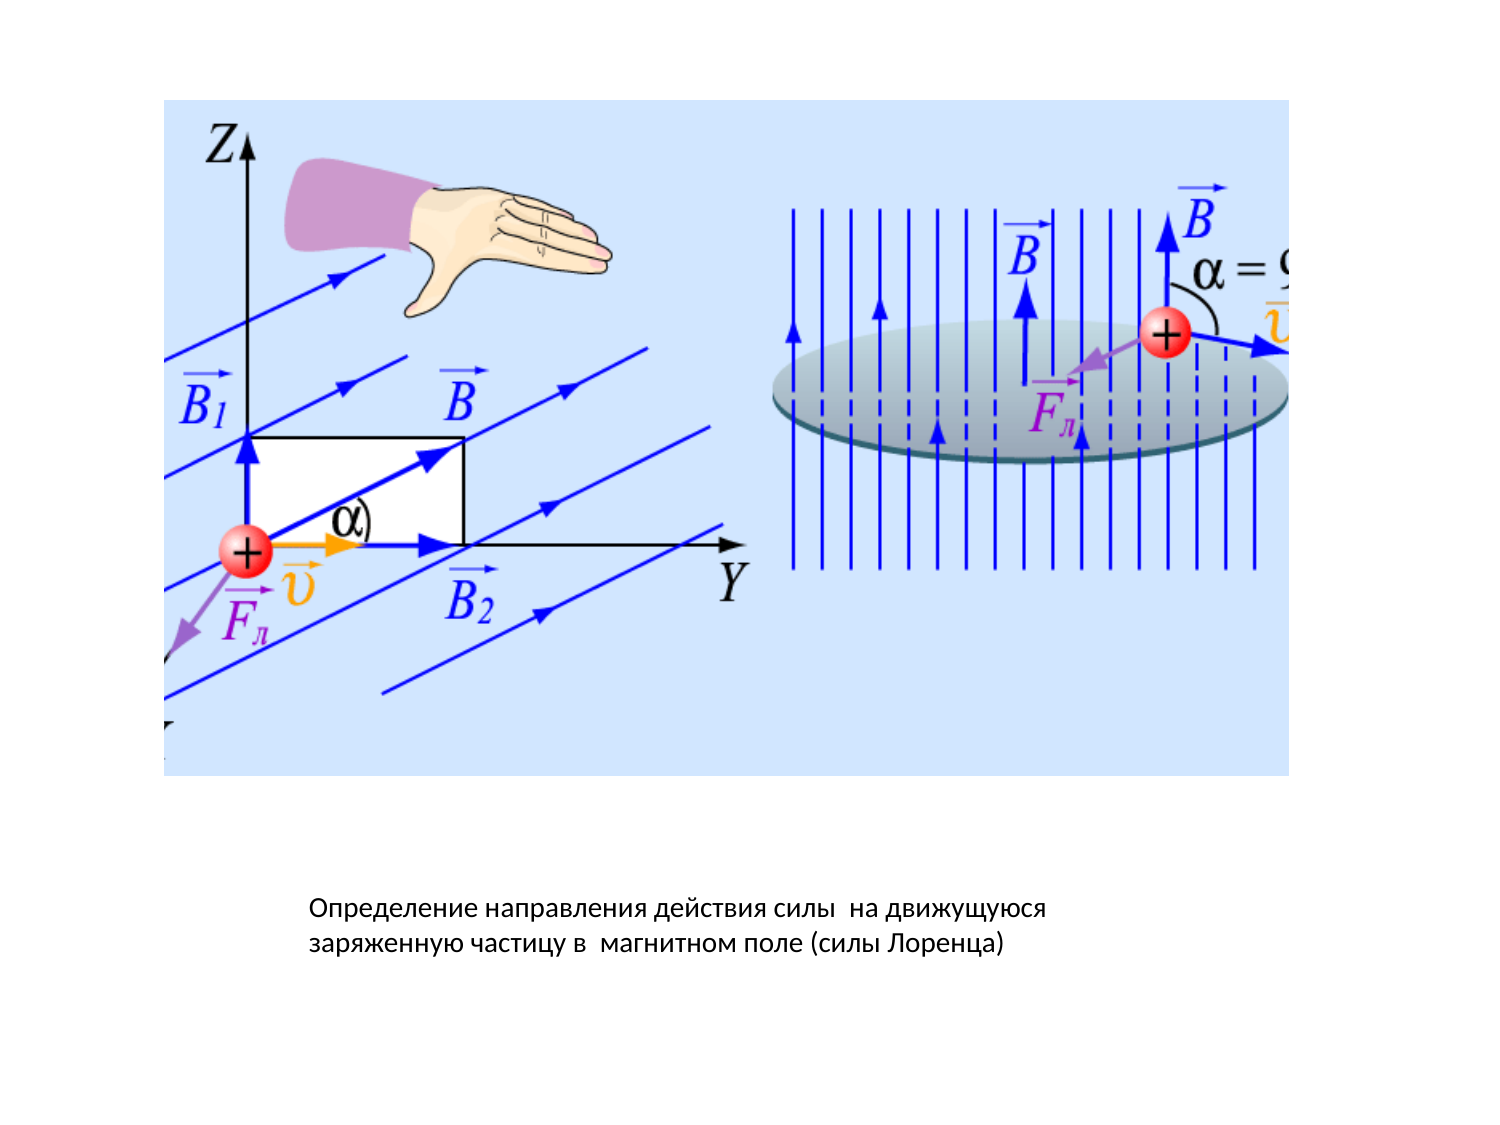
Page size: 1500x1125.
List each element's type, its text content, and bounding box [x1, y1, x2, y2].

list Определение направления действия силы на движущуюся заряженную частицу в магнитном поле (силы Лоренца) [294, 880, 1194, 1013]
picture [163, 100, 1290, 776]
